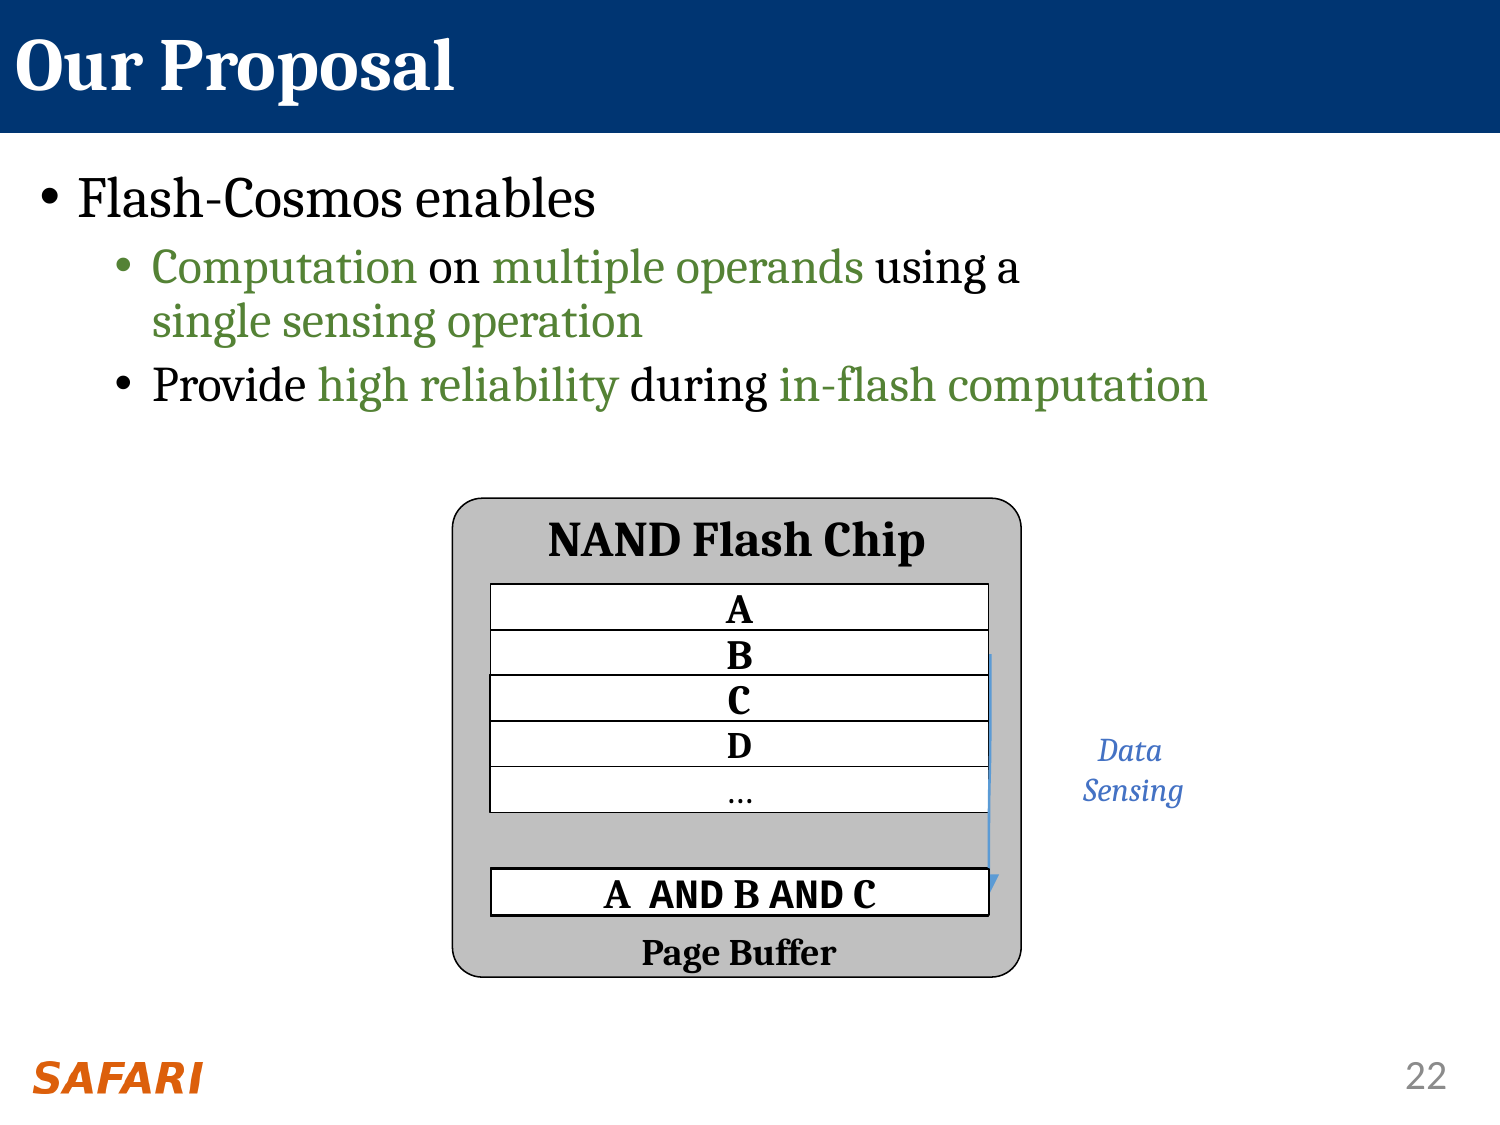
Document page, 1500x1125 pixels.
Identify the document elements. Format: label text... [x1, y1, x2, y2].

text_box … [490, 767, 988, 813]
text_box Page Buffer [611, 920, 867, 981]
text_box A [490, 583, 989, 630]
text_box Data Sensing [1026, 721, 1242, 816]
text_box C [490, 675, 988, 722]
text_box A AND B AND C [490, 869, 989, 916]
title Our Proposal [0, 0, 1500, 133]
text_box NAND Flash Chip [452, 498, 1022, 978]
picture [31, 1052, 209, 1104]
list Flash-Cosmos enables Computation on multiple operands using a single sensing operation Provide high reliability during in-flash computation [24, 159, 1476, 453]
text_box B [490, 630, 989, 675]
text_box D [490, 722, 988, 767]
